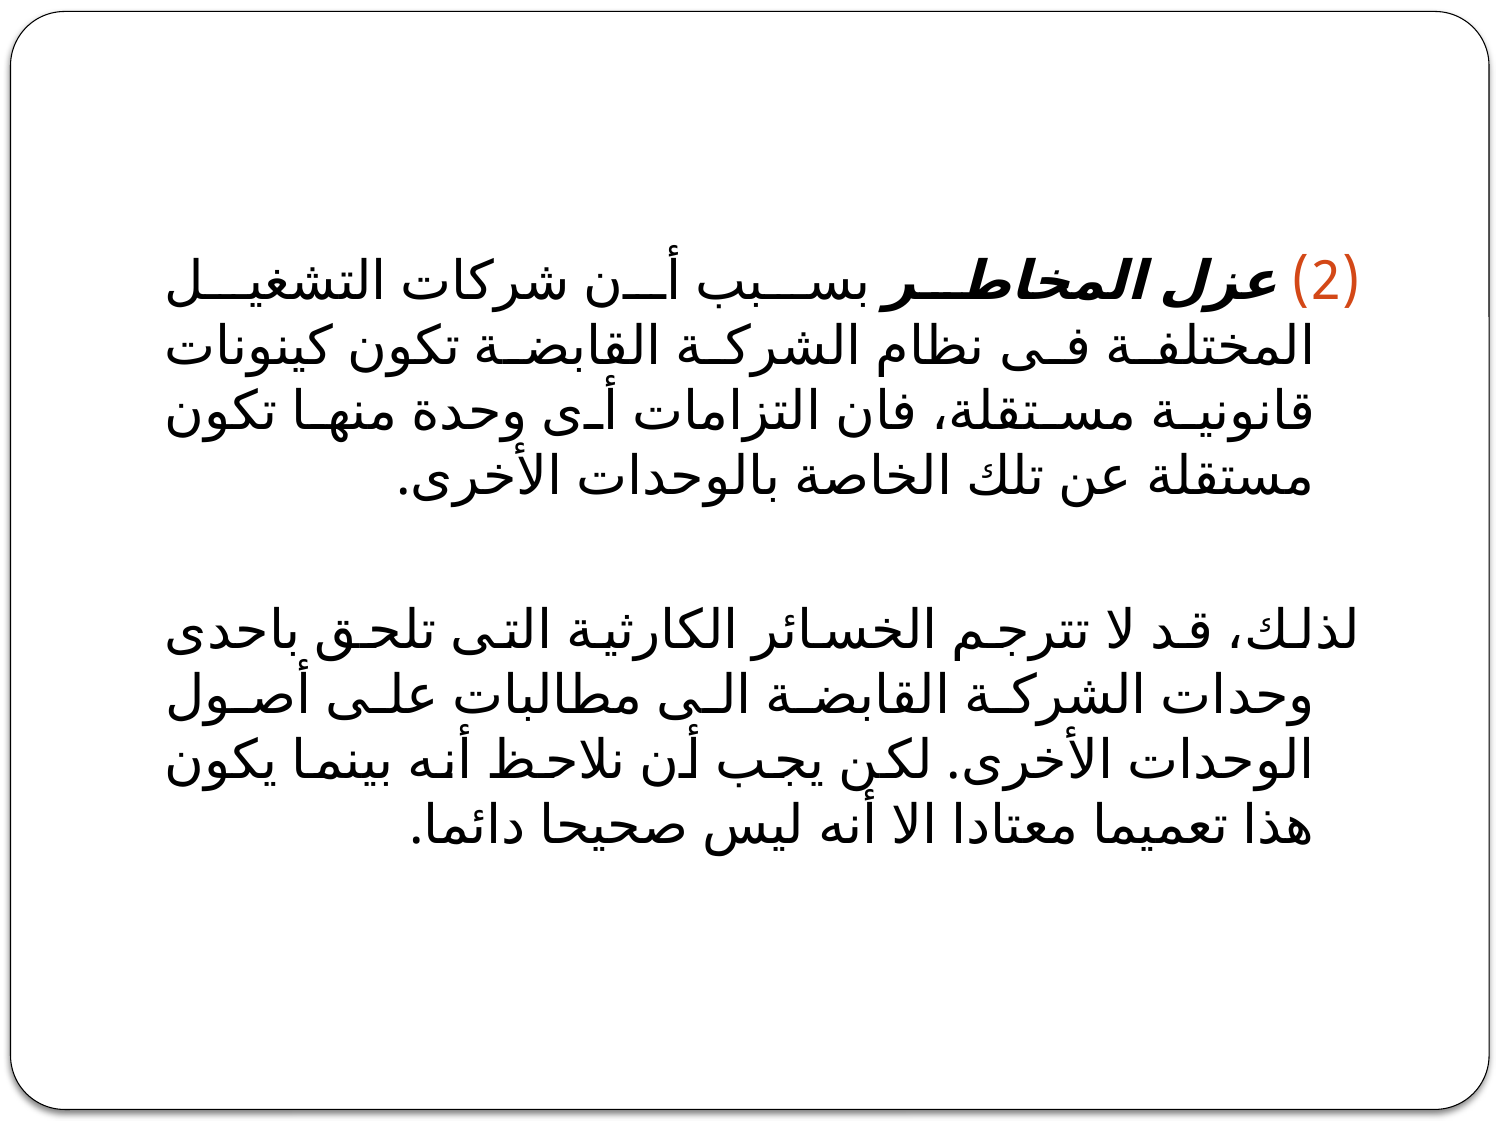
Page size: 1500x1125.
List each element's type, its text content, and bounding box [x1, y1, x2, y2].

list (2) عزل المخاطر بسبب أن شركات التشغيل المختلفة فى نظام الشركة القابضة تكون كينونات قانونية مستقلة، فان التزامات أى وحدة منها تكون مستقلة عن تلك الخاصة بالوحدات الأخرى. لذلك، قد لا تترجم الخسائر الكارثية التى تلحق باحدى وحدات الشركة القابضة الى مطالبات على أصول الوحدات الأخرى. لكن يجب أن نلاحظ أنه بينما يكون هذا تعميما معتادا الا أنه ليس صحيحا دائما. [150, 237, 1375, 1013]
